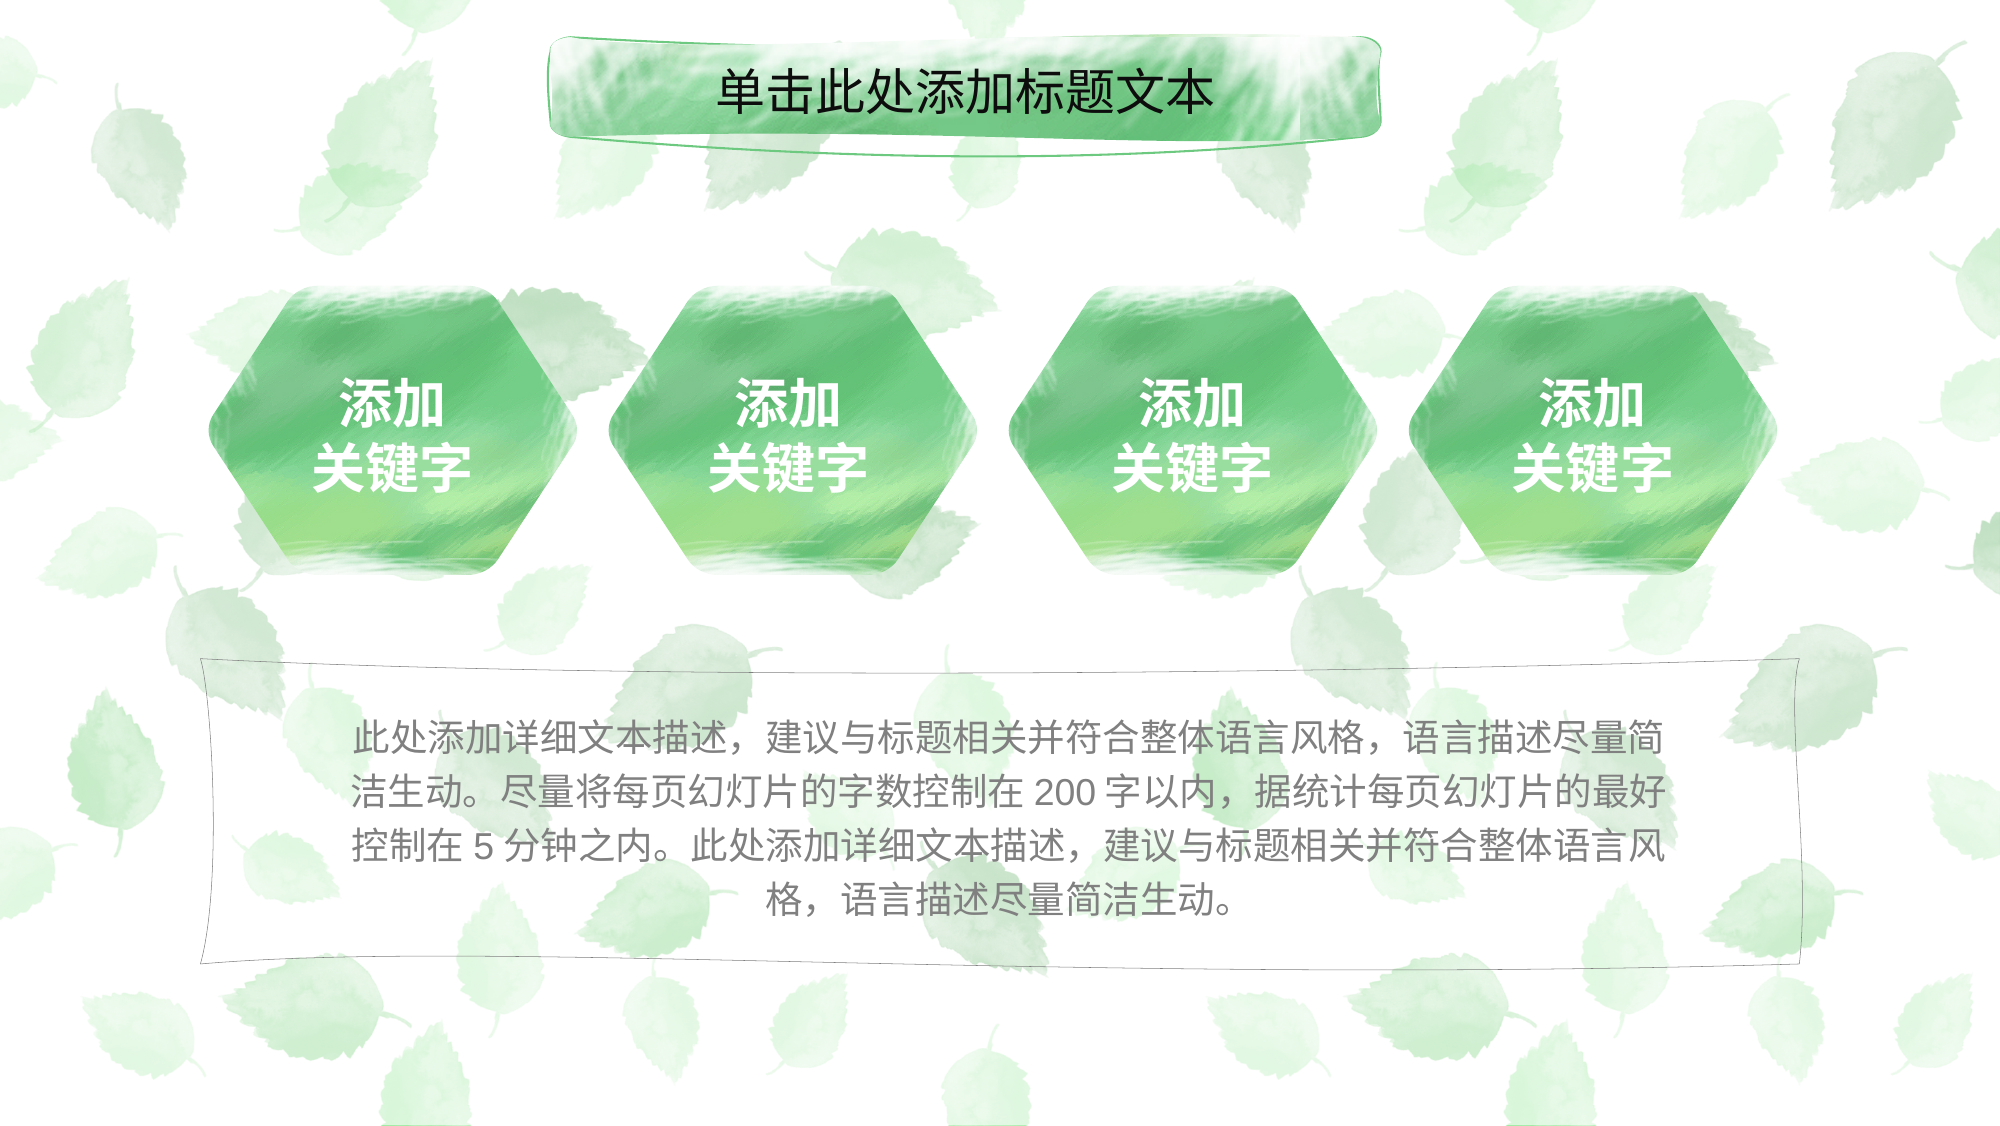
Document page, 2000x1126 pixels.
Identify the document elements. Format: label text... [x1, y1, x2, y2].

text_box [1008, 285, 1378, 575]
text_box 添加 关键字 [271, 369, 515, 500]
text_box 添加 关键字 [1471, 369, 1715, 500]
text_box [199, 657, 1804, 971]
picture [1033, 33, 1356, 37]
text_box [550, 37, 1381, 137]
picture [995, 137, 1359, 142]
text_box 添加 关键字 [667, 369, 911, 500]
text_box [1408, 285, 1778, 575]
text_box [608, 285, 978, 575]
text_box 添加 关键字 [1071, 369, 1315, 500]
text_box [208, 285, 578, 575]
text_box 此处添加详细文本描述，建议与标题相关并符合整体语言风格，语言描述尽量简洁生动。尽量将每页幻灯片的字数控制在200字以内，据统计每页幻灯片的最好控制在5分钟之内。此处添加详细文本描述，建议与标题相关并符合整体语言风格，语言描述尽量简洁生动。 [334, 704, 1684, 921]
